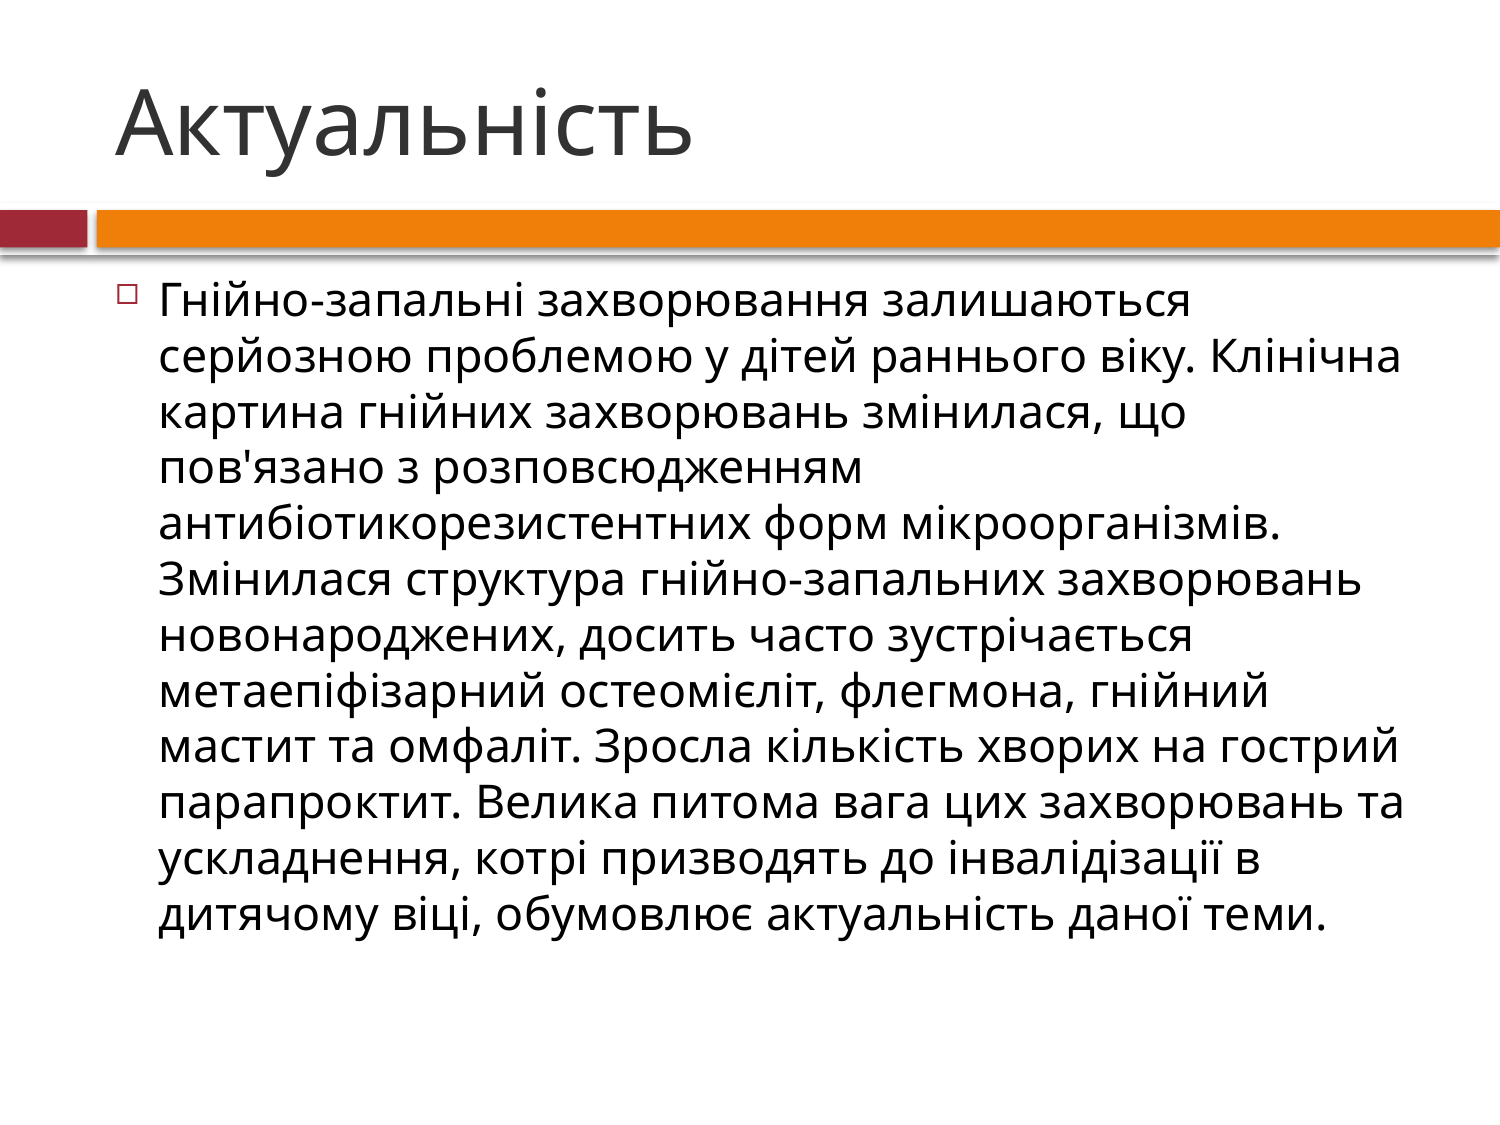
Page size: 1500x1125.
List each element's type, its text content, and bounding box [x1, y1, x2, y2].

title Актуальність [100, 37, 1438, 200]
list Гнійно-запальні захворювання залишаються серйозною проблемою у дітей раннього віку. Клінічна картина гнійних захворювань змінилася, що пов'язано з розповсюдженням антибіотикорезистентних форм мікроорганізмів. Змінилася структура гнійно-запальних захворювань новонароджених, досить часто зустрічається метаепіфізарний остеомієліт, флегмона, гнійний мастит та омфаліт. Зросла кількість хворих на гострий парапроктит. Велика питома вага цих захворювань та ускладнення, котрі призводять до інвалідізації в дитячому віці, обумовлює актуальність даної теми. [100, 262, 1438, 1000]
